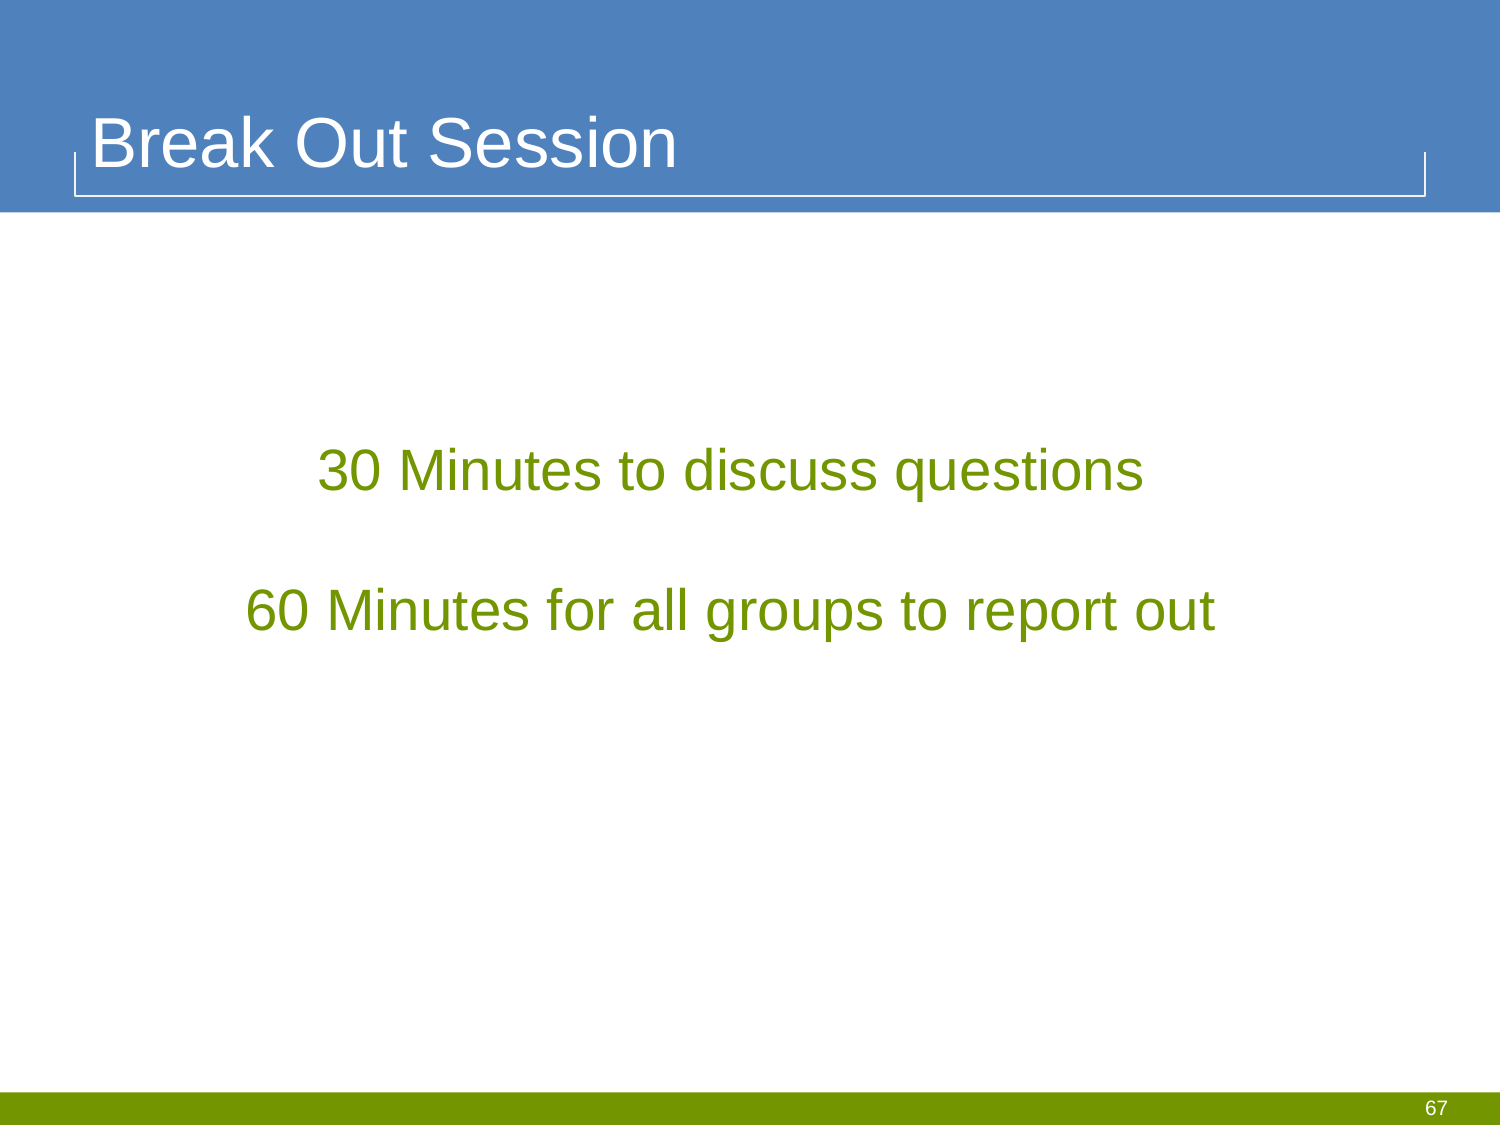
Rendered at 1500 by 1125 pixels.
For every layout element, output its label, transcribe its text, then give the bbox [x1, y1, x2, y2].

title Break Out Session [74, 44, 1426, 233]
text_box 30 Minutes to discuss questions 60 Minutes for all groups to report out [225, 425, 1238, 650]
